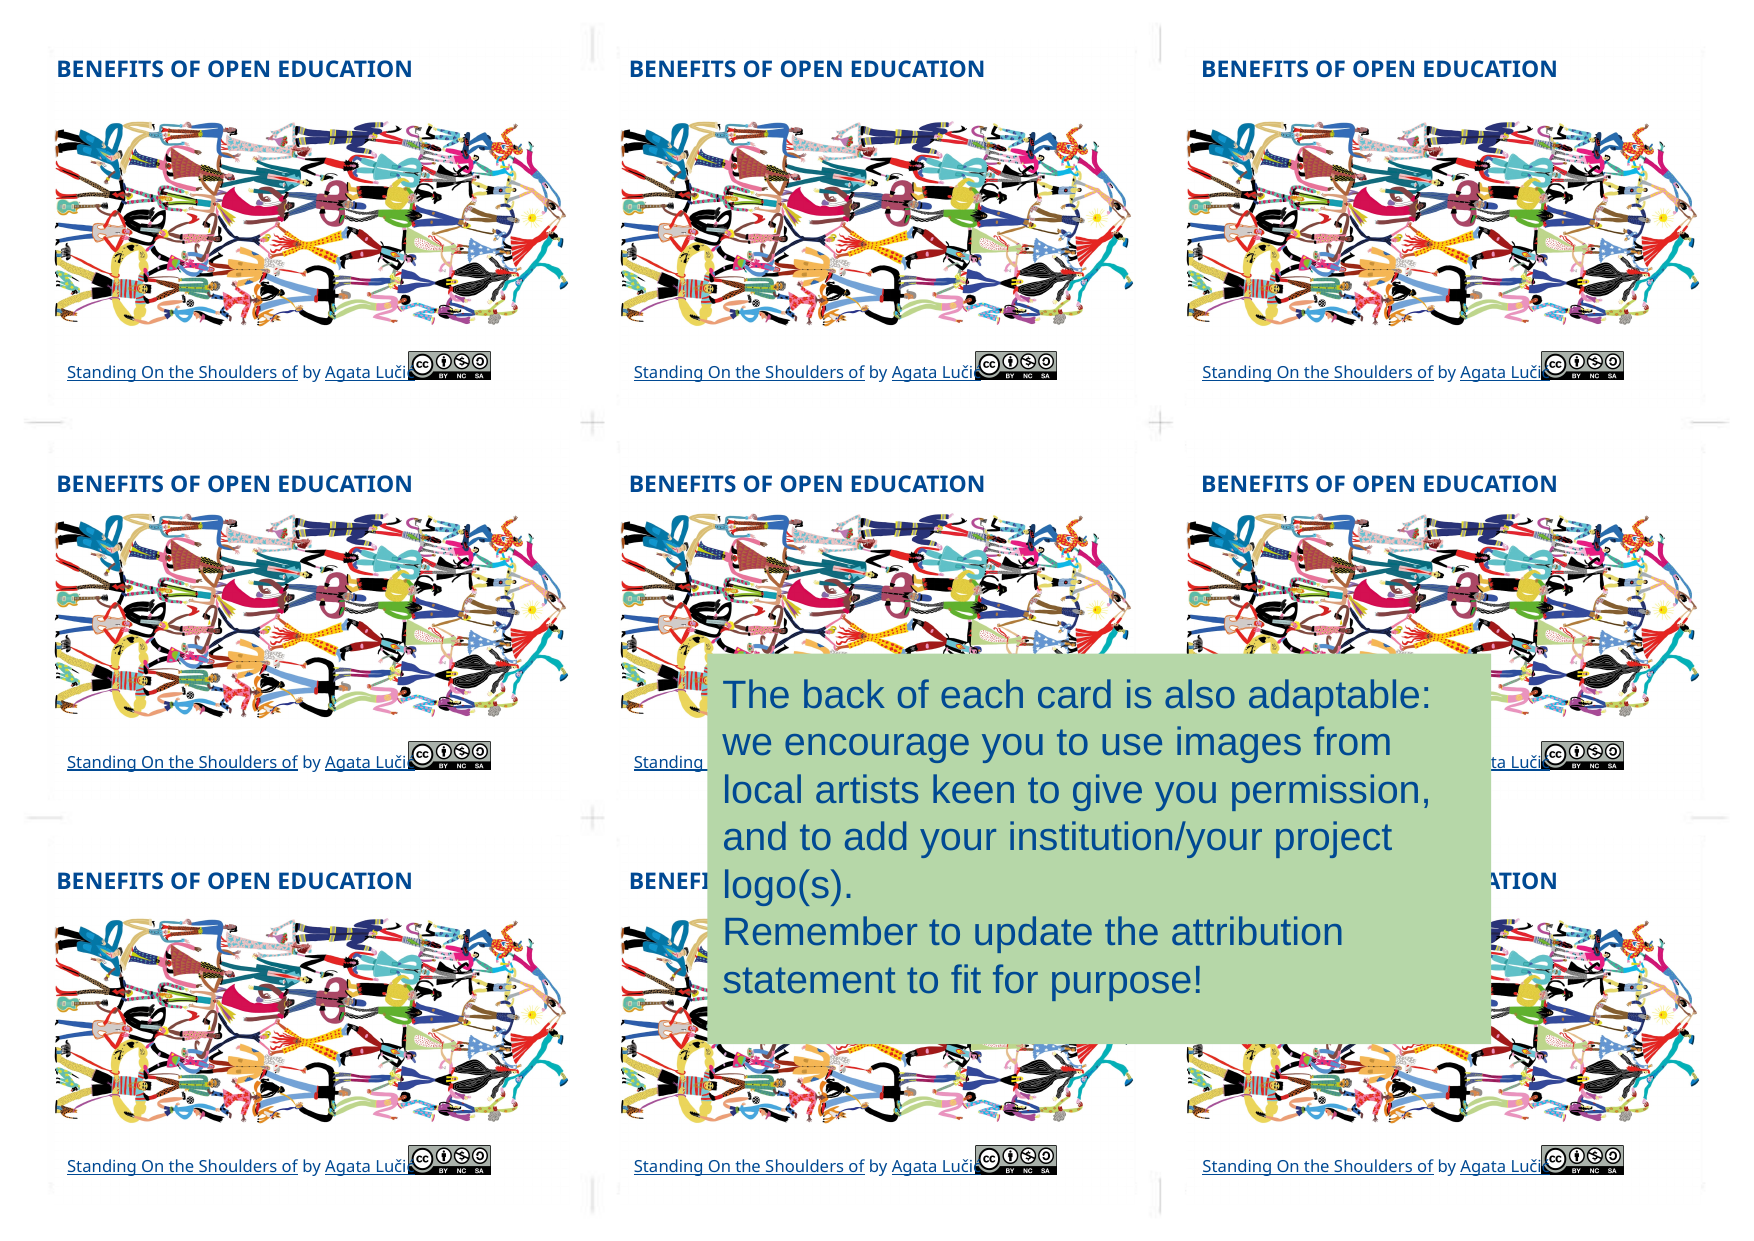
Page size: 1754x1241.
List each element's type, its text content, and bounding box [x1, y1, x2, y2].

text_box Standing On the Shoulders of by Agata Lučić [1190, 1144, 1254, 1191]
text_box Standing On the Shoulders of by Agata Lučić [621, 739, 688, 786]
text_box BENEFITS OF OPEN EDUCATION [41, 851, 122, 912]
text_box Standing On the Shoulders of by Agata Lučić [1190, 350, 1254, 397]
text_box BENEFITS OF OPEN EDUCATION [41, 454, 122, 514]
text_box BENEFITS OF OPEN EDUCATION [613, 39, 688, 100]
text_box BENEFITS OF OPEN EDUCATION [1186, 454, 1254, 514]
text_box Standing On the Shoulders of by Agata Lučić [54, 739, 122, 786]
text_box BENEFITS OF OPEN EDUCATION [613, 454, 688, 514]
text_box Standing On the Shoulders of by Agata Lučić [54, 1144, 122, 1191]
text_box Standing On the Shoulders of by Agata Lučić [621, 1144, 688, 1191]
text_box Standing On the Shoulders of by Agata Lučić [621, 350, 688, 397]
text_box BENEFITS OF OPEN EDUCATION [1186, 39, 1254, 100]
text_box BENEFITS OF OPEN EDUCATION [41, 39, 122, 100]
text_box BENEFITS OF OPEN EDUCATION [613, 851, 688, 912]
text_box Standing On the Shoulders of by Agata Lučić [54, 350, 122, 397]
text_box The back of each card is also adaptable: we encourage you to use images from local artists keen to give you permission, and to add your institution/your project logo(s). Remember to update the attribution statement to fit for purpose! [1067, 653, 1254, 1045]
picture [0, 0, 1754, 1241]
